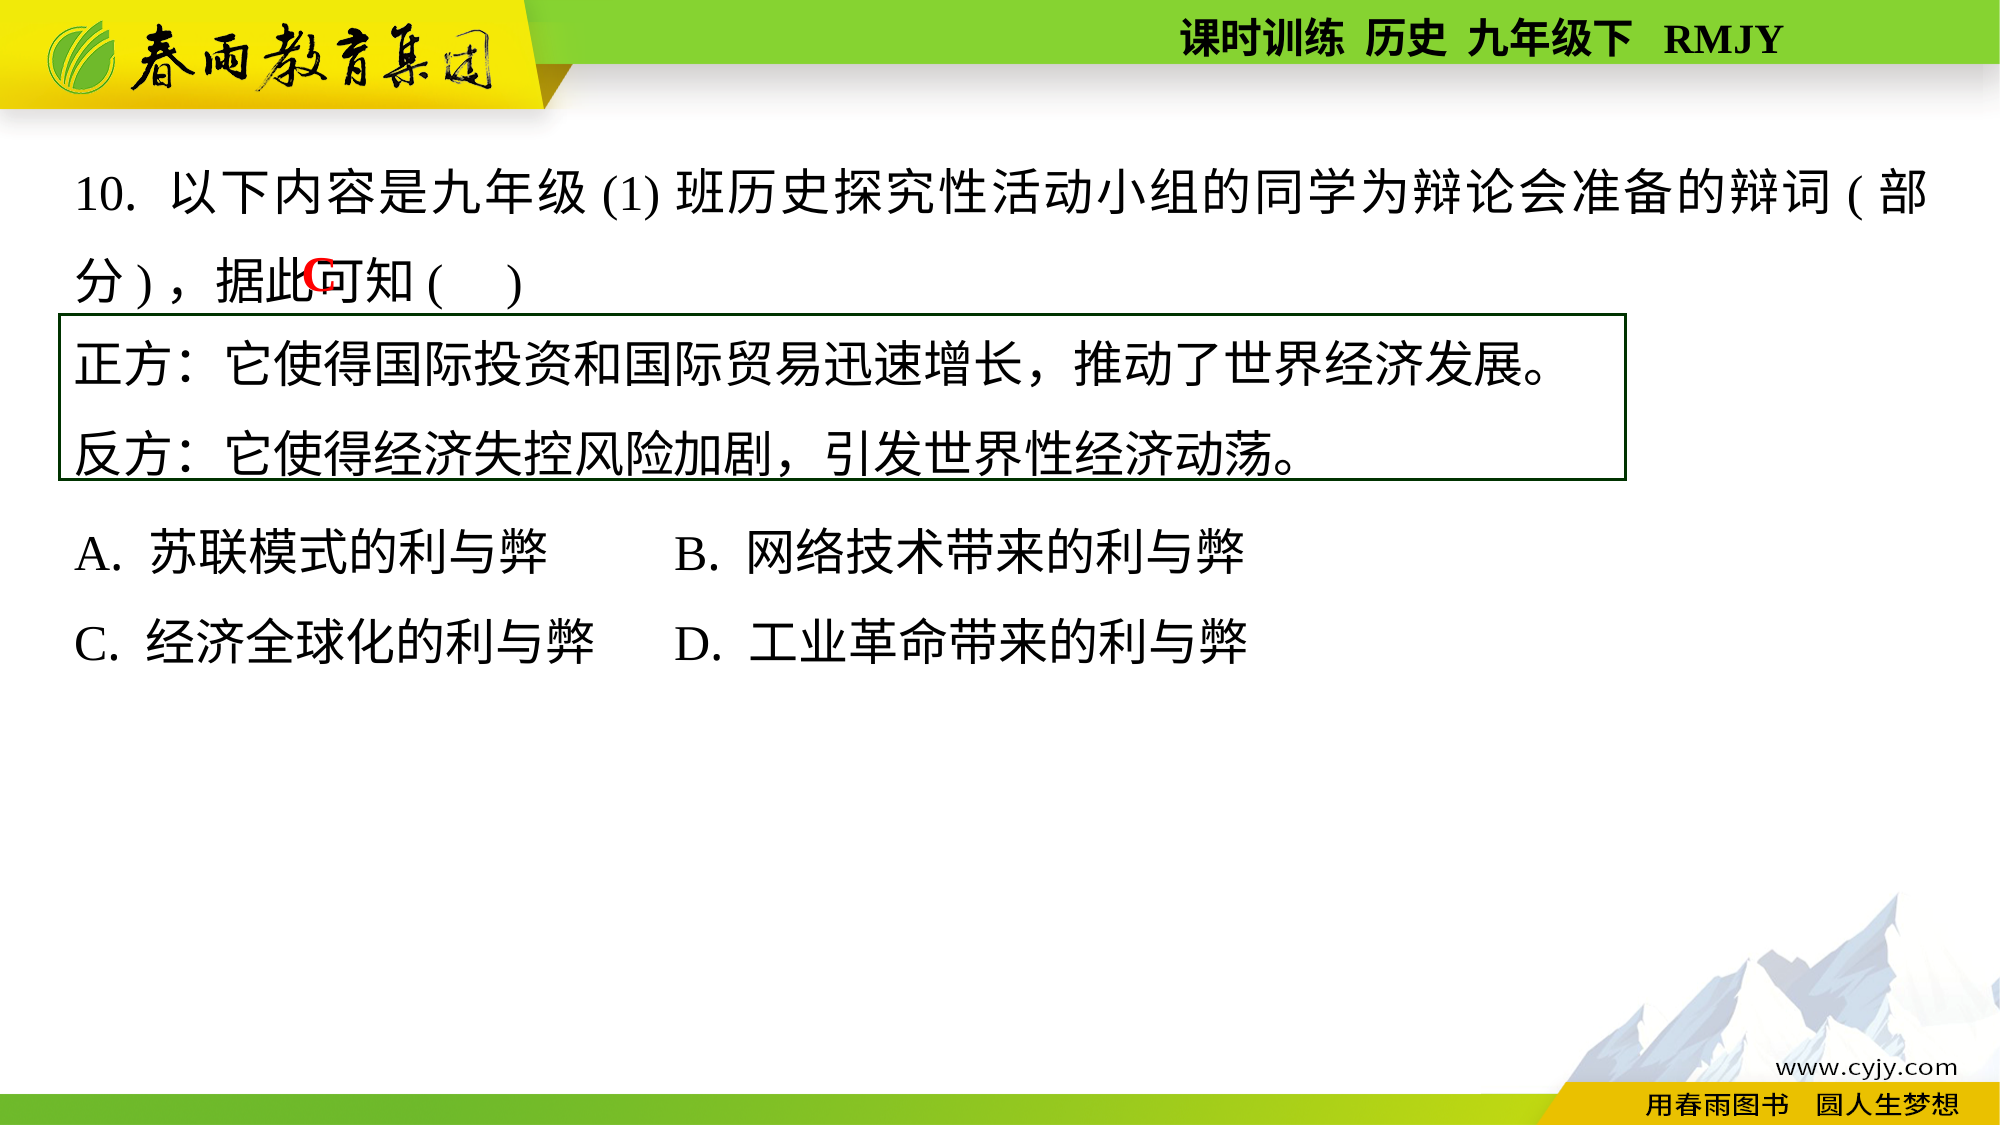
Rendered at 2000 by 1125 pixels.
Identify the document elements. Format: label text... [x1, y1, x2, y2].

text_box 正方：它使得国际投资和国际贸易迅速增长，推动了世界经济发展。 反方：它使得经济失控风险加剧，引发世界性经济动荡。 [59, 294, 1886, 490]
picture [0, 0, 2000, 1125]
list 10. 以下内容是九年级(1)班历史探究性活动小组的同学为辩论会准备的辩词(部分)，据此可知( ) A. 苏联模式的利与弊 B. 网络技术带来的利与弊 C. 经济全球化的利与弊 D. 工业革命带来的利与弊 [59, 122, 1944, 683]
text_box [59, 314, 1626, 480]
text_box C [286, 234, 353, 310]
